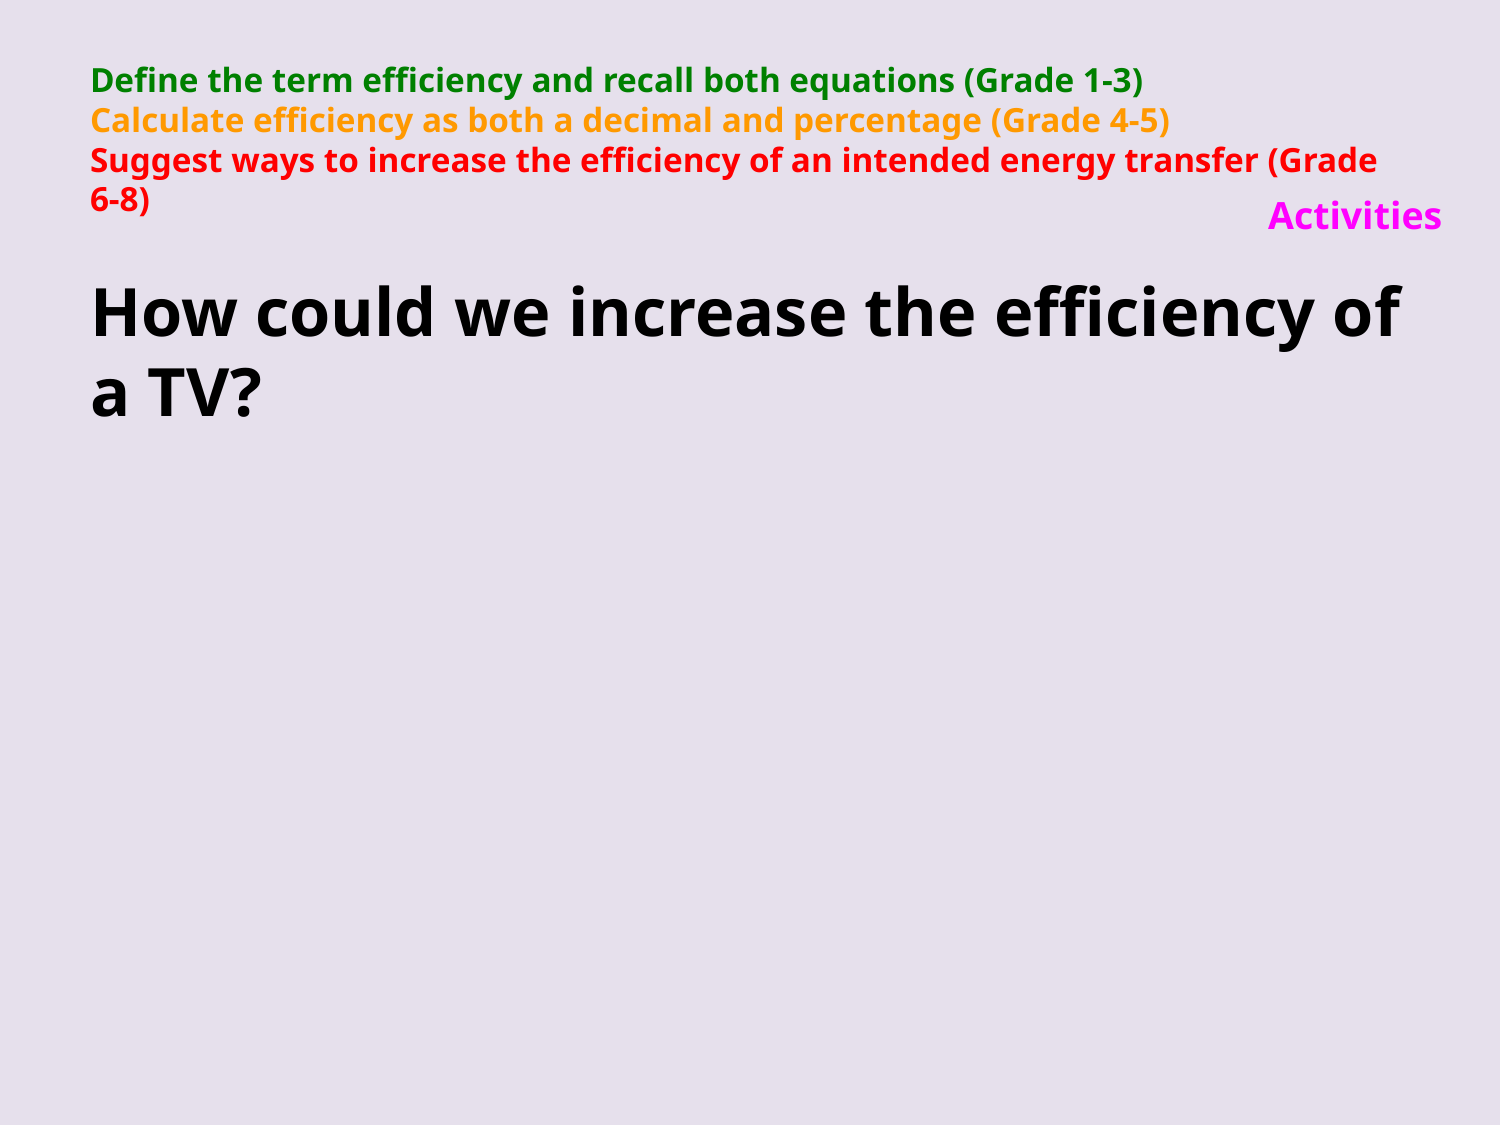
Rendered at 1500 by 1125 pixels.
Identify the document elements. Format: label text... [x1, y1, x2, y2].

text_box Activities [1253, 184, 1458, 245]
list How could we increase the efficiency of a TV? [75, 262, 1425, 1005]
title Define the term efficiency and recall both equations (Grade 1-3) Calculate efficiency as both a decimal and percentage (Grade 4-5) Suggest ways to increase the efficiency of an intended energy transfer (Grade 6-8) [75, 45, 1425, 233]
